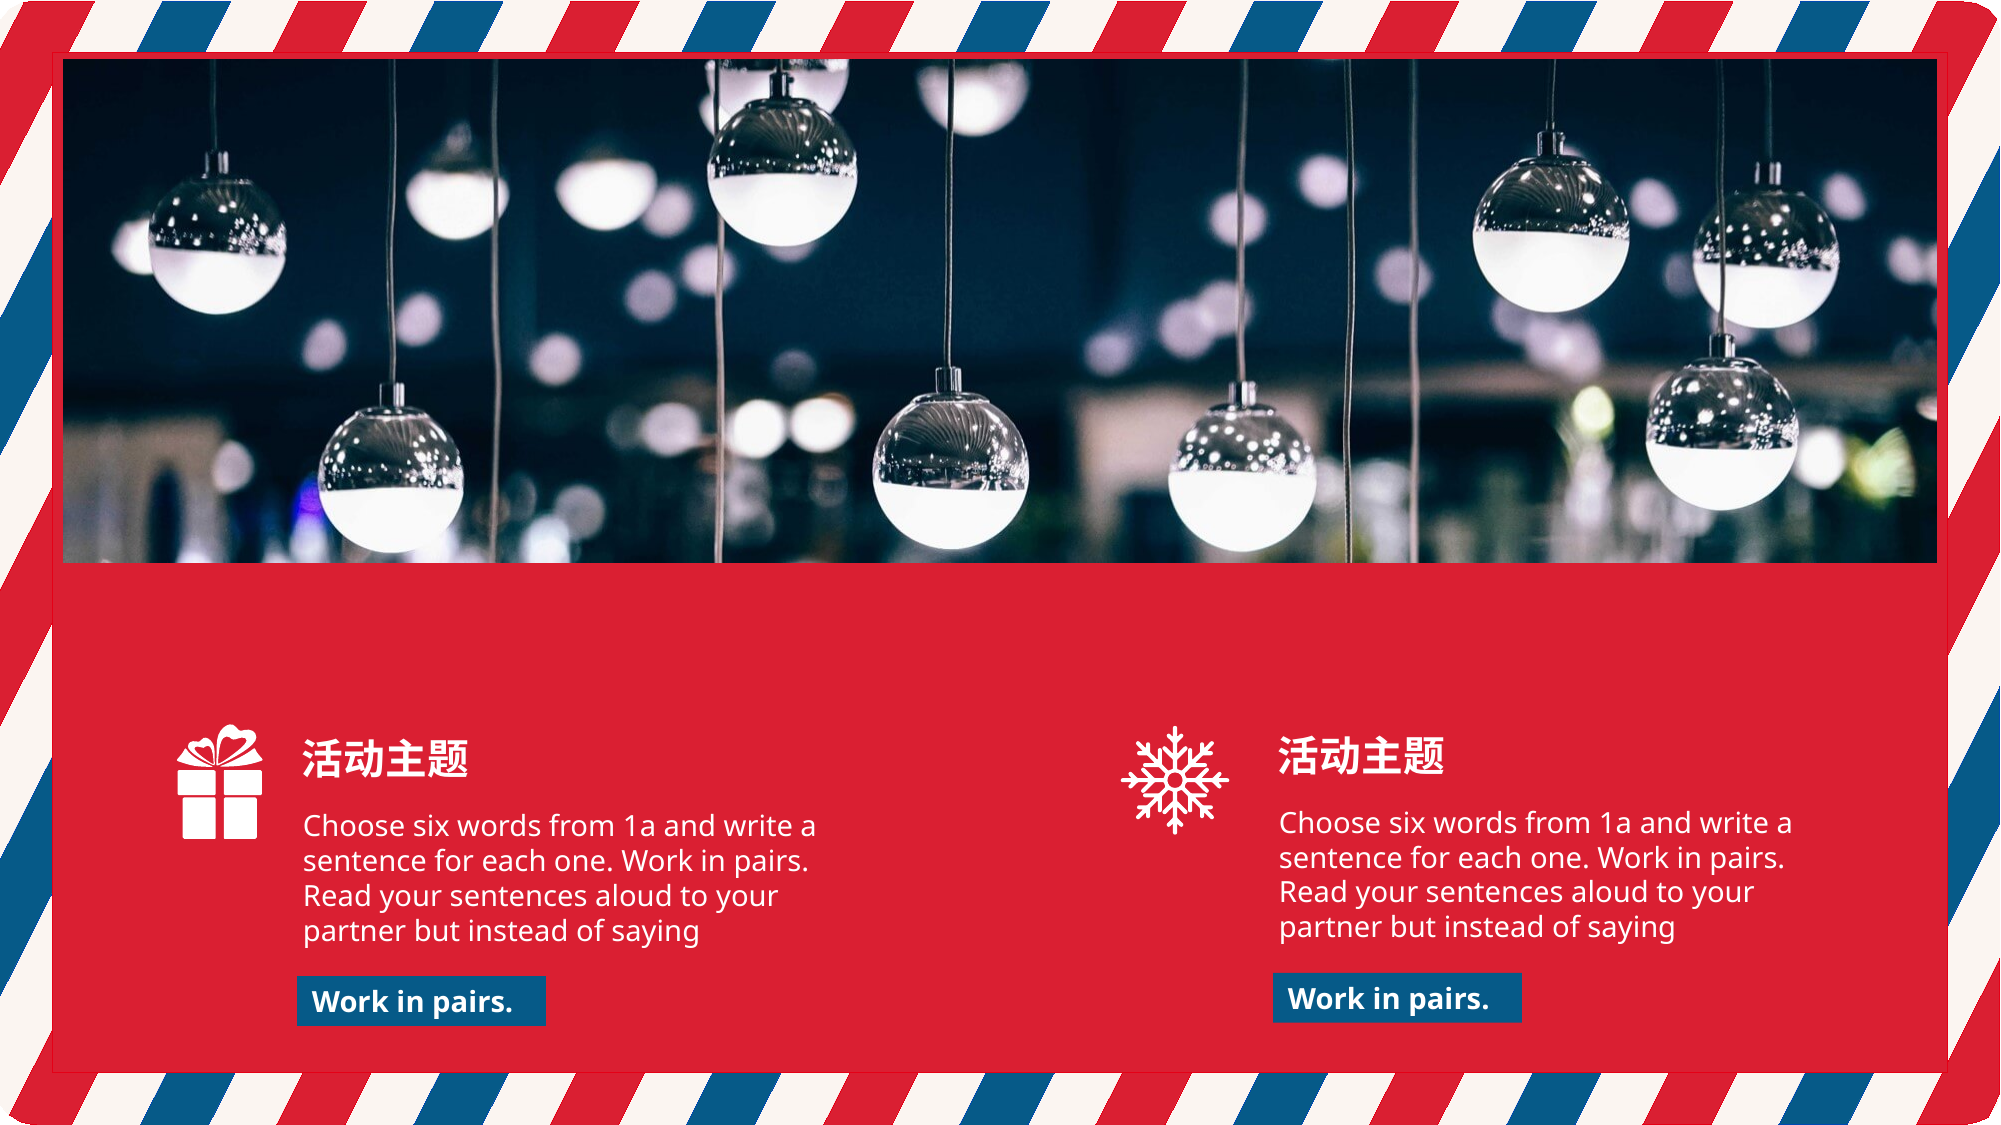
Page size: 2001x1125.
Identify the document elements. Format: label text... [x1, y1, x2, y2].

picture [63, 59, 1937, 563]
text_box [1120, 725, 1230, 835]
text_box [223, 797, 257, 839]
text_box Work in pairs. [1273, 972, 1522, 1023]
text_box Work in pairs. [297, 976, 546, 1026]
text_box [216, 724, 263, 767]
text_box [223, 770, 262, 796]
text_box Choose six words from 1a and write a sentence for each one. Work in pairs. Read your sentences aloud to your partner but instead of saying [288, 799, 888, 955]
text_box [176, 737, 215, 767]
text_box 活动主题 [1263, 722, 1678, 787]
text_box [177, 770, 216, 796]
text_box [182, 797, 216, 839]
text_box 活动主题 [287, 725, 702, 791]
text_box Choose six words from 1a and write a sentence for each one. Work in pairs. Read your sentences aloud to your partner but instead of saying [1264, 796, 1864, 952]
